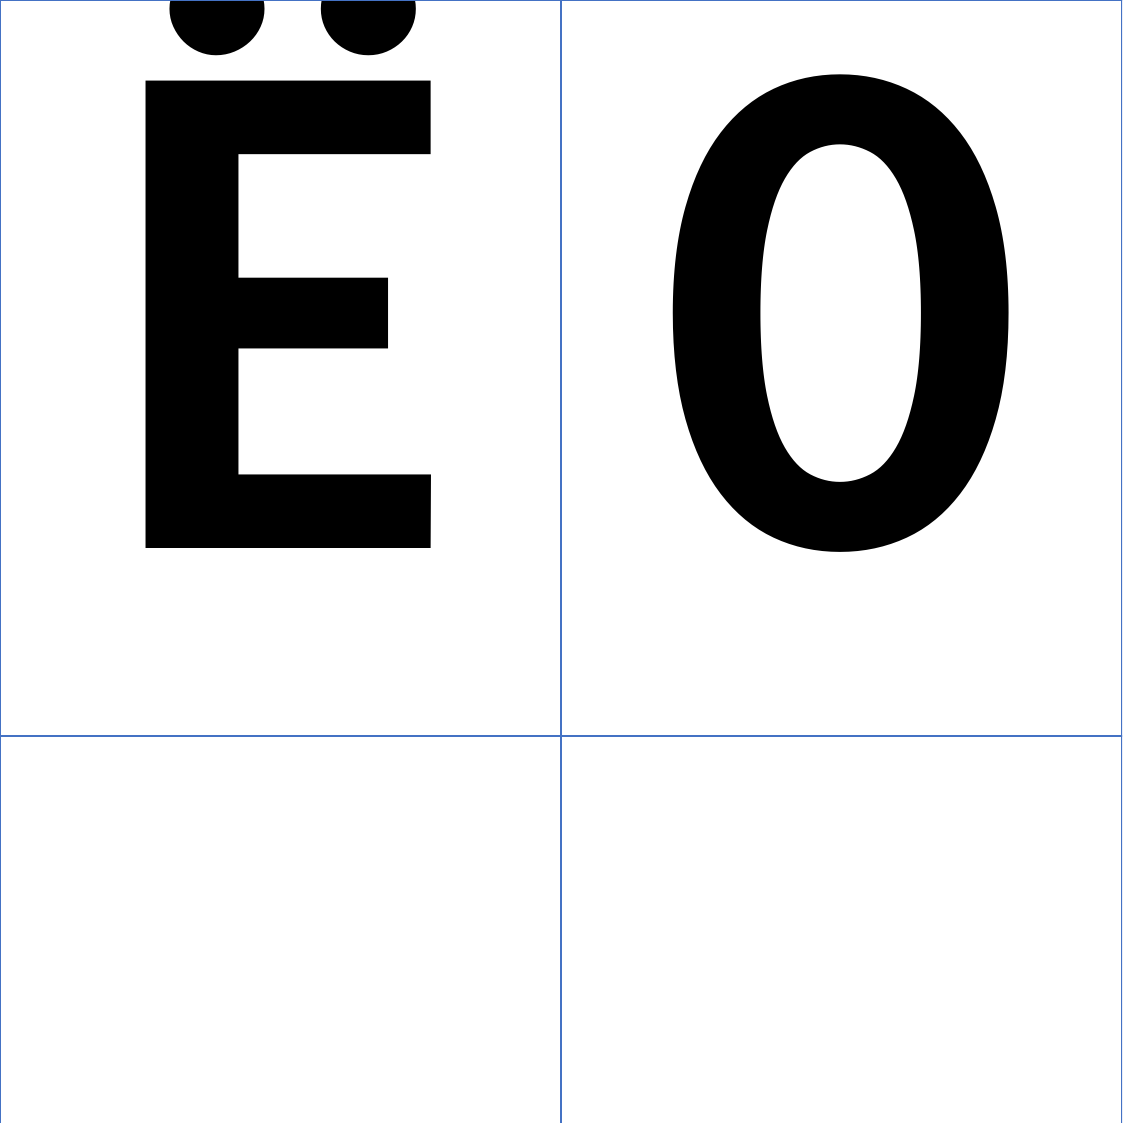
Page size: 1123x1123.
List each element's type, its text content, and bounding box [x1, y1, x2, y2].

table_cell [562, 737, 1121, 1123]
table_header Ё [1, 1, 560, 735]
table_header 0 [562, 1, 1121, 735]
table_cell [1, 737, 560, 1123]
